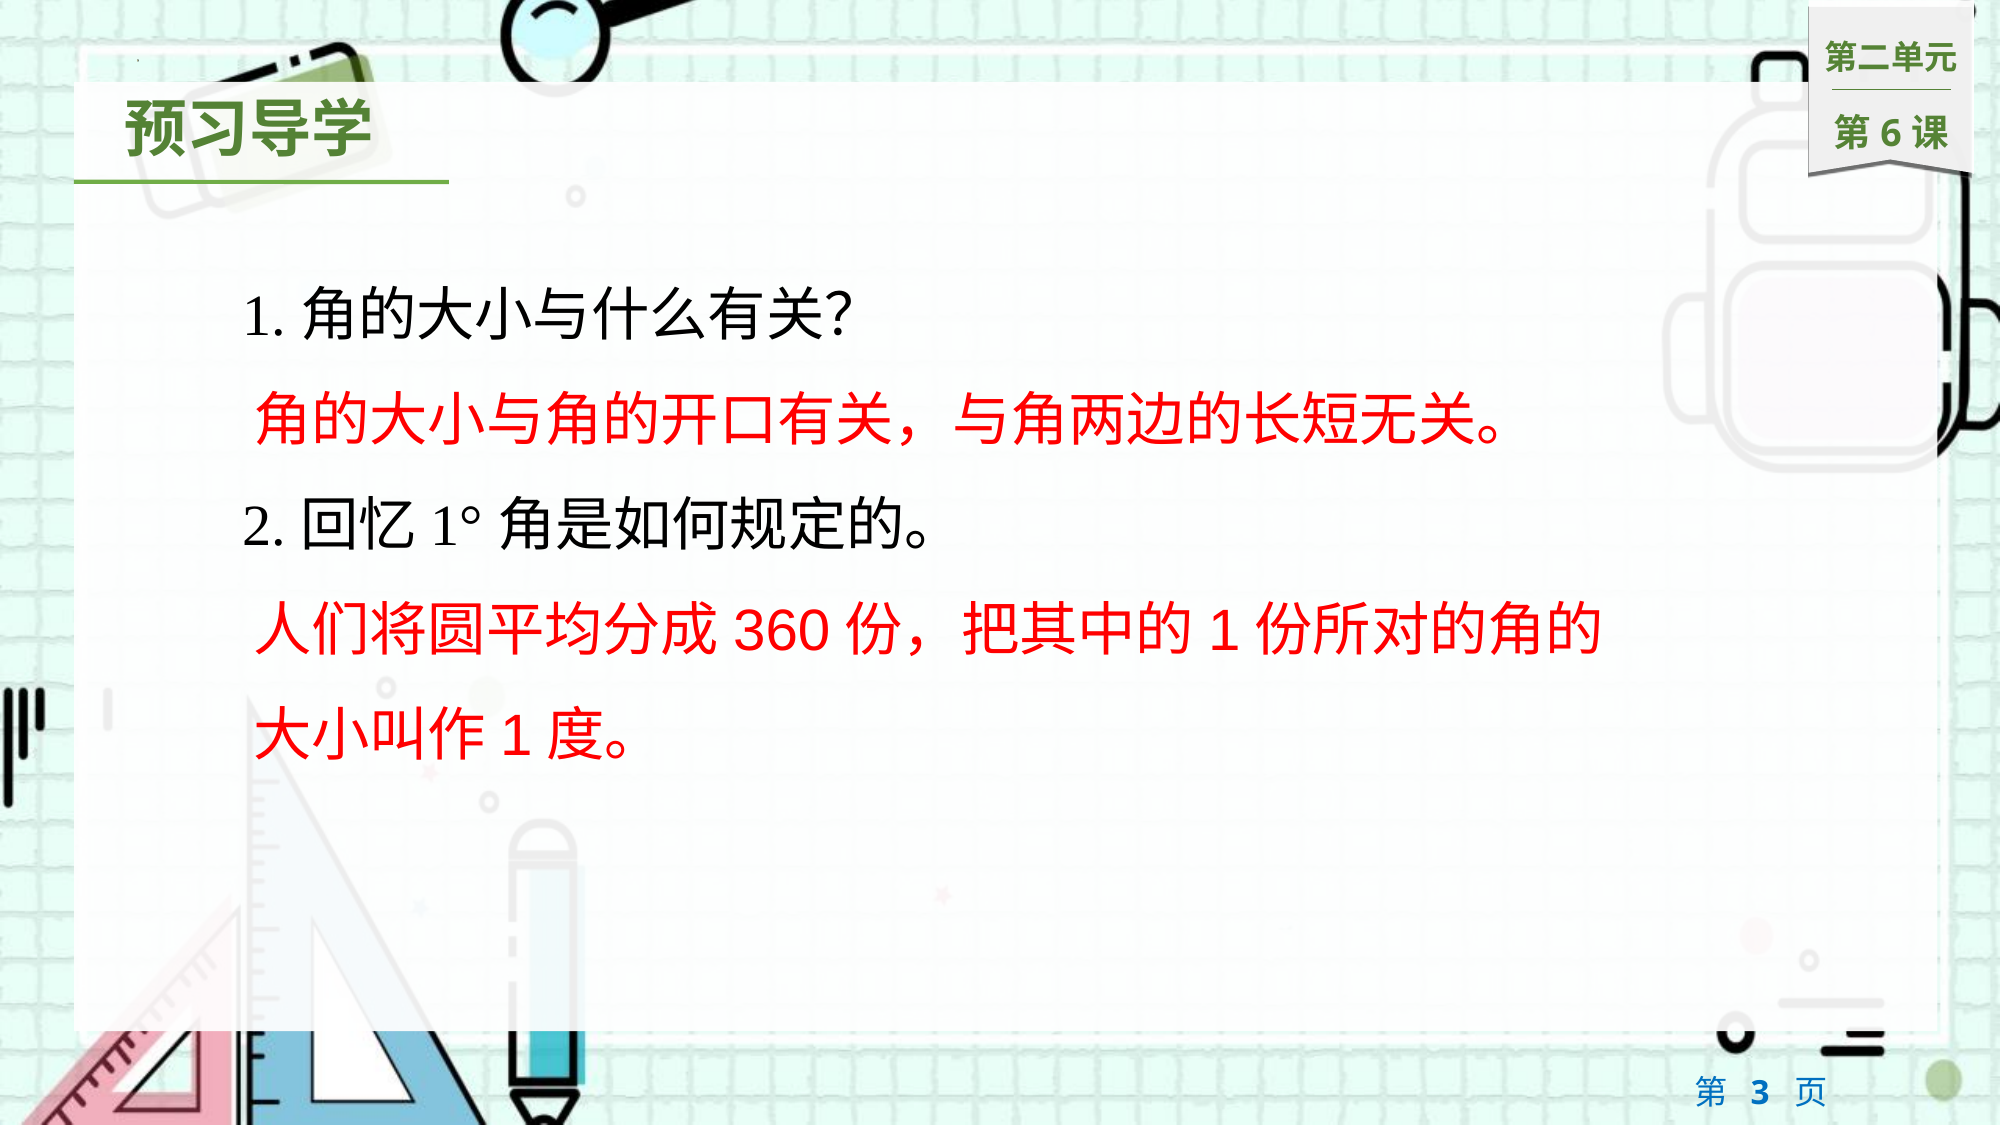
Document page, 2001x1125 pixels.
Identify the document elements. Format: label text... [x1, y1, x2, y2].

picture [0, 0, 2000, 1125]
list 角的大小与角的开口有关，与角两边的长短无关。 人们将圆平均分成360份，把其中的1份所对的角的大小叫作1度。 [238, 339, 1668, 446]
list 1.角的大小与什么有关？ 2.回忆1°角是如何规定的。 [109, 234, 1903, 985]
picture [1938, 168, 1971, 176]
